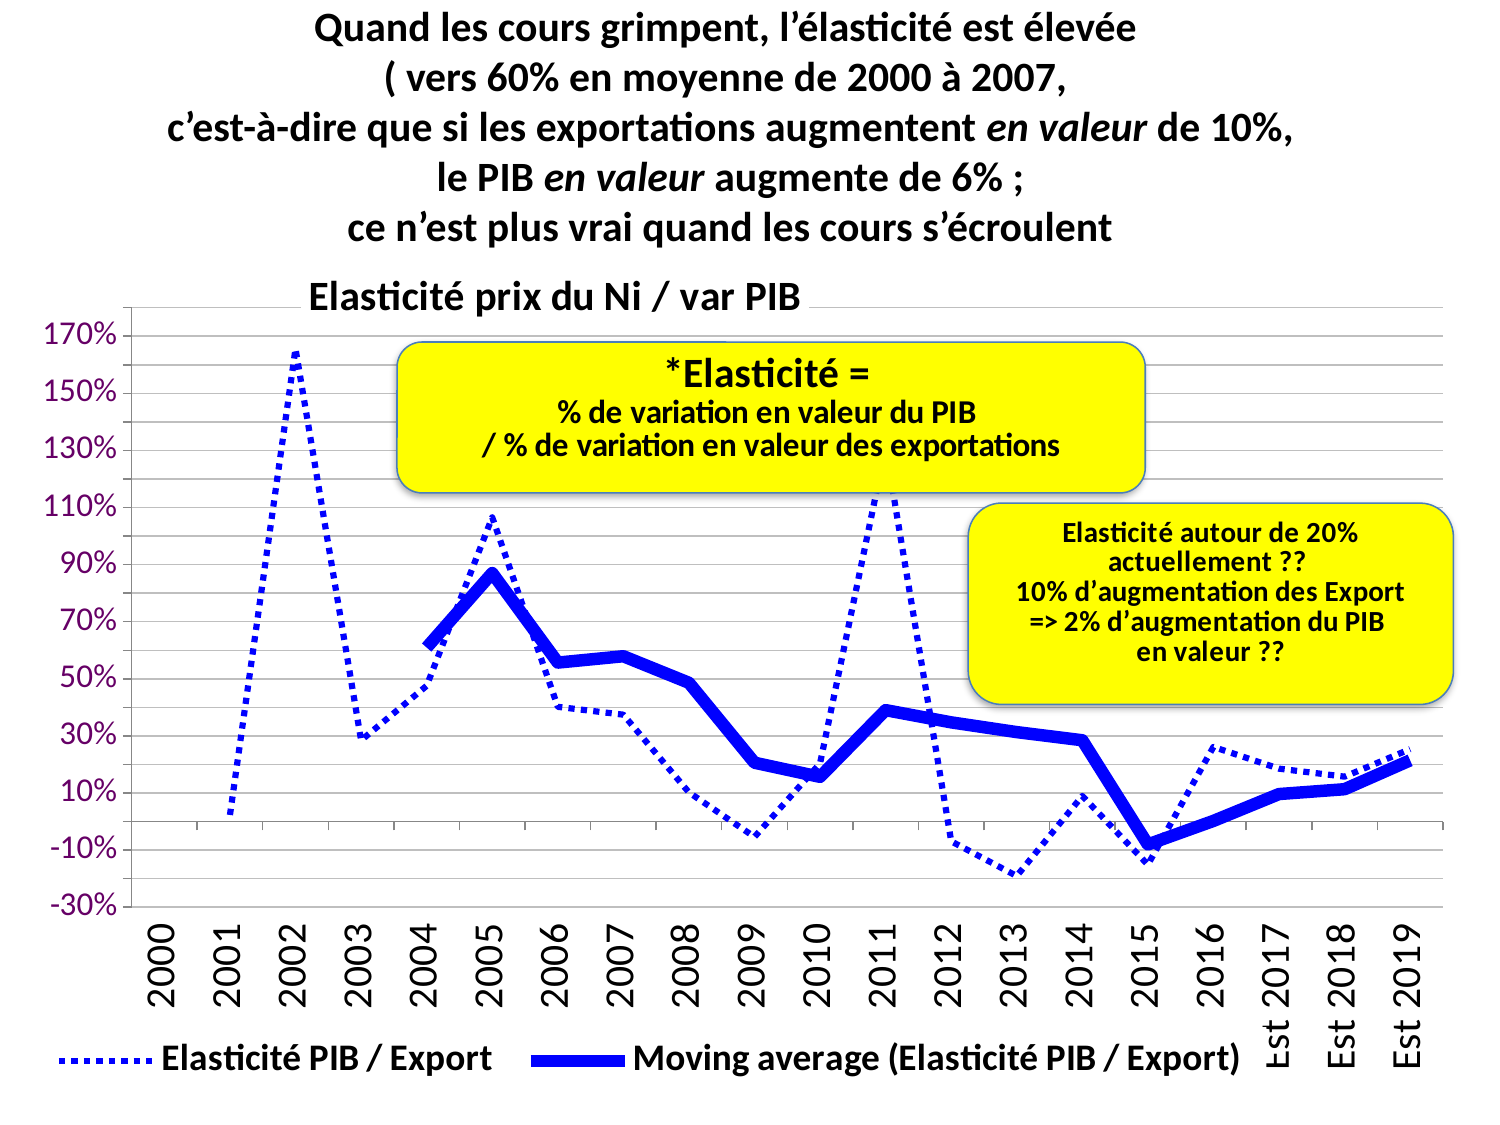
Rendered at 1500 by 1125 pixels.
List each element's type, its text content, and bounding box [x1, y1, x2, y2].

chart [32, 266, 1461, 1096]
title Quand les cours grimpent, l’élasticité est élevée ( vers 60% en moyenne de 2000 à 2007, c’est-à-dire que si les exportations augmentent en valeur de 10%, le PIB en valeur augmente de 6% ; ce n’est plus vrai quand les cours s’écroulent [0, 0, 1461, 268]
